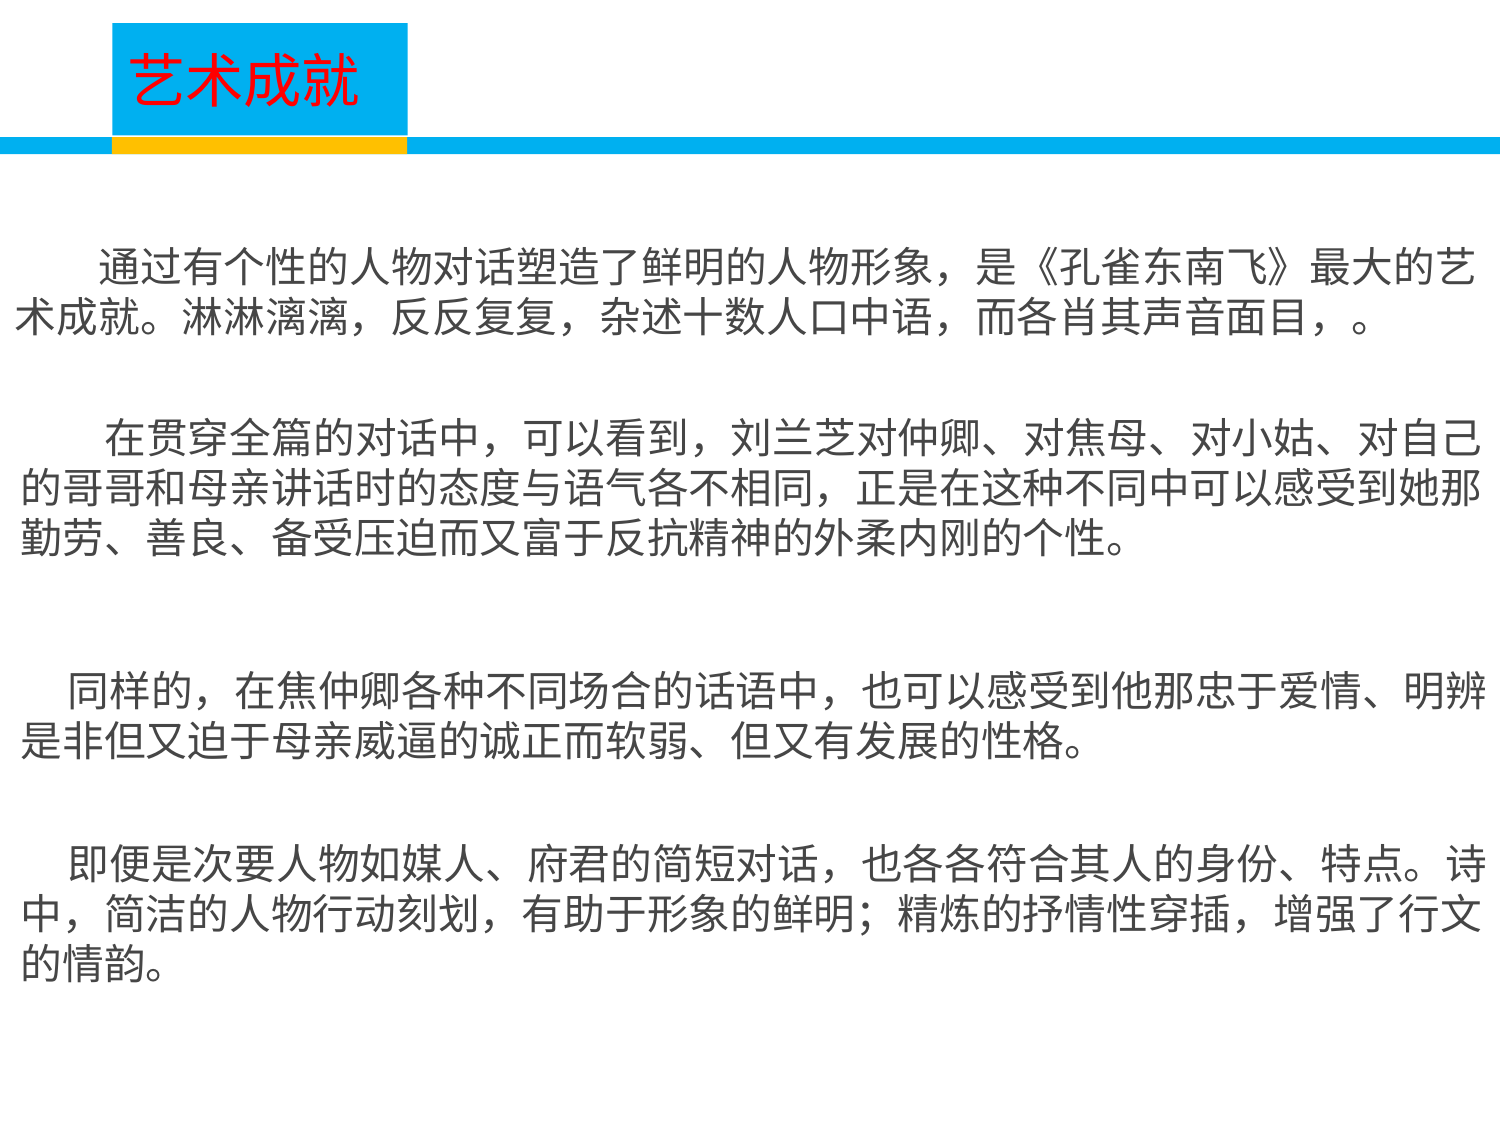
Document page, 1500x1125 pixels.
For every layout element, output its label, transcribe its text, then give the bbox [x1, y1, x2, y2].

text_box 通过有个性的人物对话塑造了鲜明的人物形象，是《孔雀东南飞》最大的艺术成就。淋淋漓漓，反反复复，杂述十数人口中语，而各肖其声音面目，。 [0, 233, 1500, 349]
text_box 同样的，在焦仲卿各种不同场合的话语中，也可以感受到他那忠于爱情、明辨是非但又迫于母亲威逼的诚正而软弱、但又有发展的性格。 [5, 656, 1500, 772]
text_box 即便是次要人物如媒人、府君的简短对话，也各各符合其人的身份、特点。诗中，简洁的人物行动刻划，有助于形象的鲜明；精炼的抒情性穿插，增强了行文的情韵。 [5, 830, 1500, 995]
text_box [408, 137, 1500, 155]
text_box 在贯穿全篇的对话中，可以看到，刘兰芝对仲卿、对焦母、对小姑、对自己的哥哥和母亲讲话时的态度与语气各不相同，正是在这种不同中可以感受到她那勤劳、善良、备受压迫而又富于反抗精神的外柔内刚的个性。 [5, 404, 1500, 570]
text_box [111, 137, 408, 155]
text_box 艺术成就 [112, 23, 408, 136]
text_box [0, 137, 111, 155]
